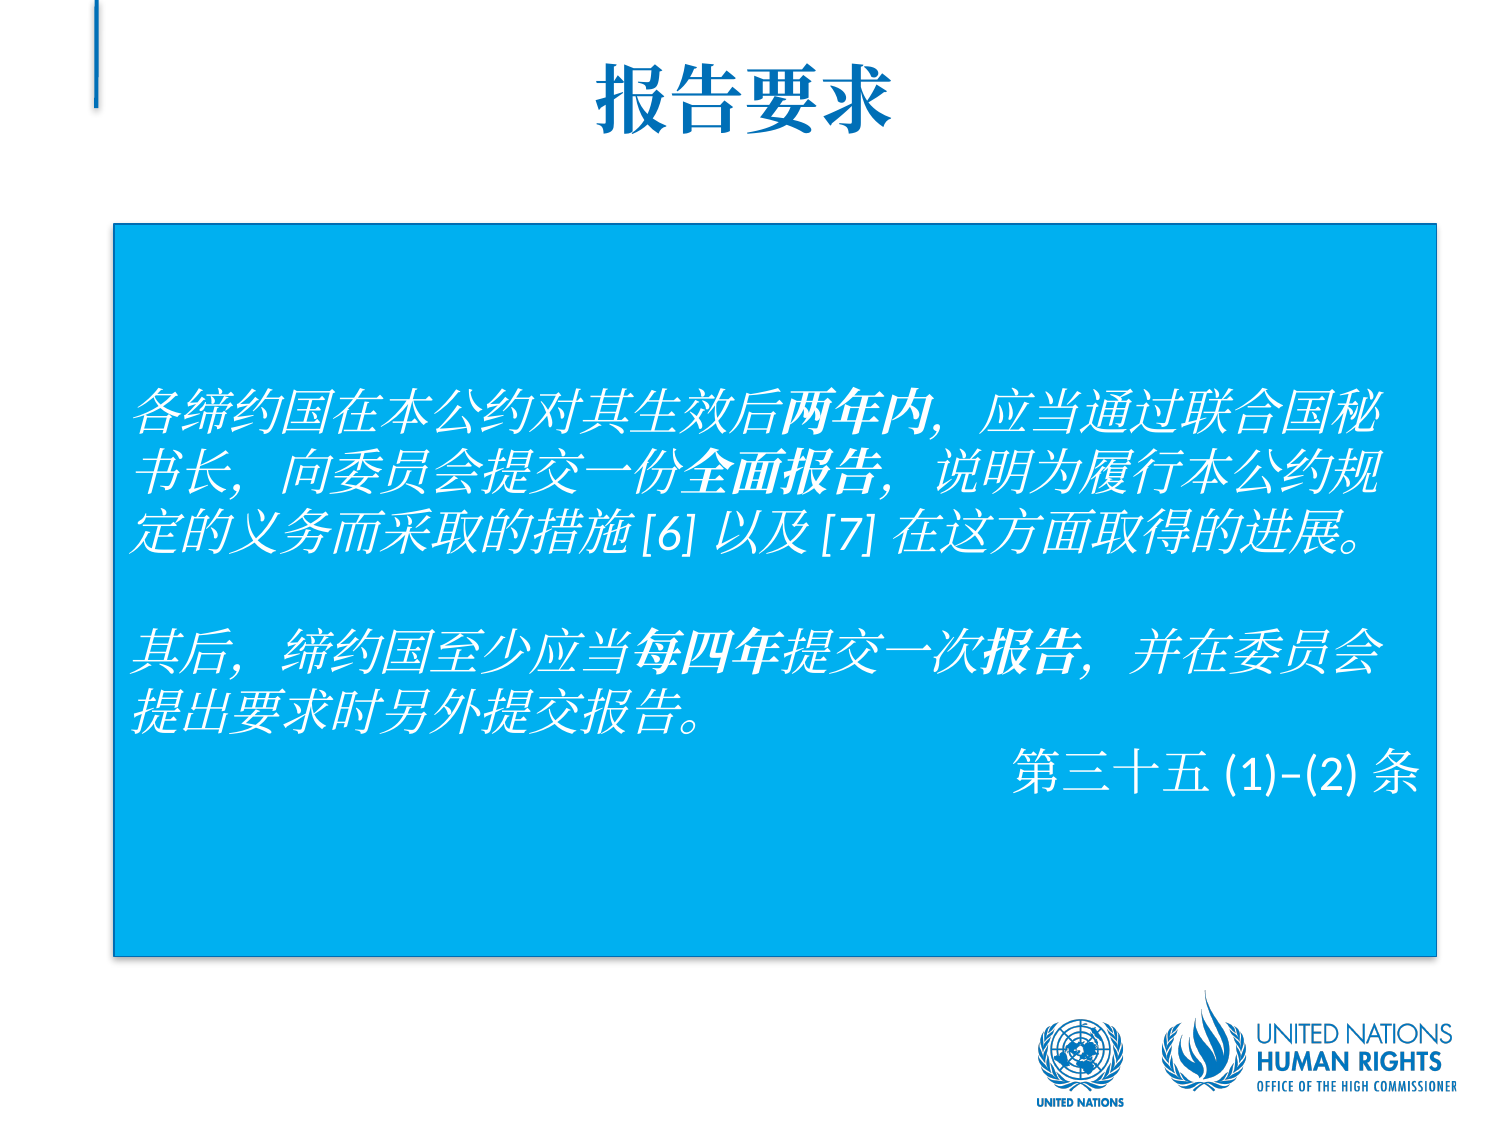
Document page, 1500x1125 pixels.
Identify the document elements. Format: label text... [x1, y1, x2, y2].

text_box 各缔约国在本公约对其生效后两年内，应当通过联合国秘书长，向委员会提交一份全面报告，说明为履行本公约规定的义务而采取的措施[6]以及[7]在这方面取得的进展。 其后，缔约国至少应当每四年提交一次报告，并在委员会提出要求时另外提交报告。 第三十五(1)‒(2)条 [113, 223, 1437, 957]
title 报告要求 [52, 45, 1437, 224]
picture [1037, 990, 1457, 1107]
